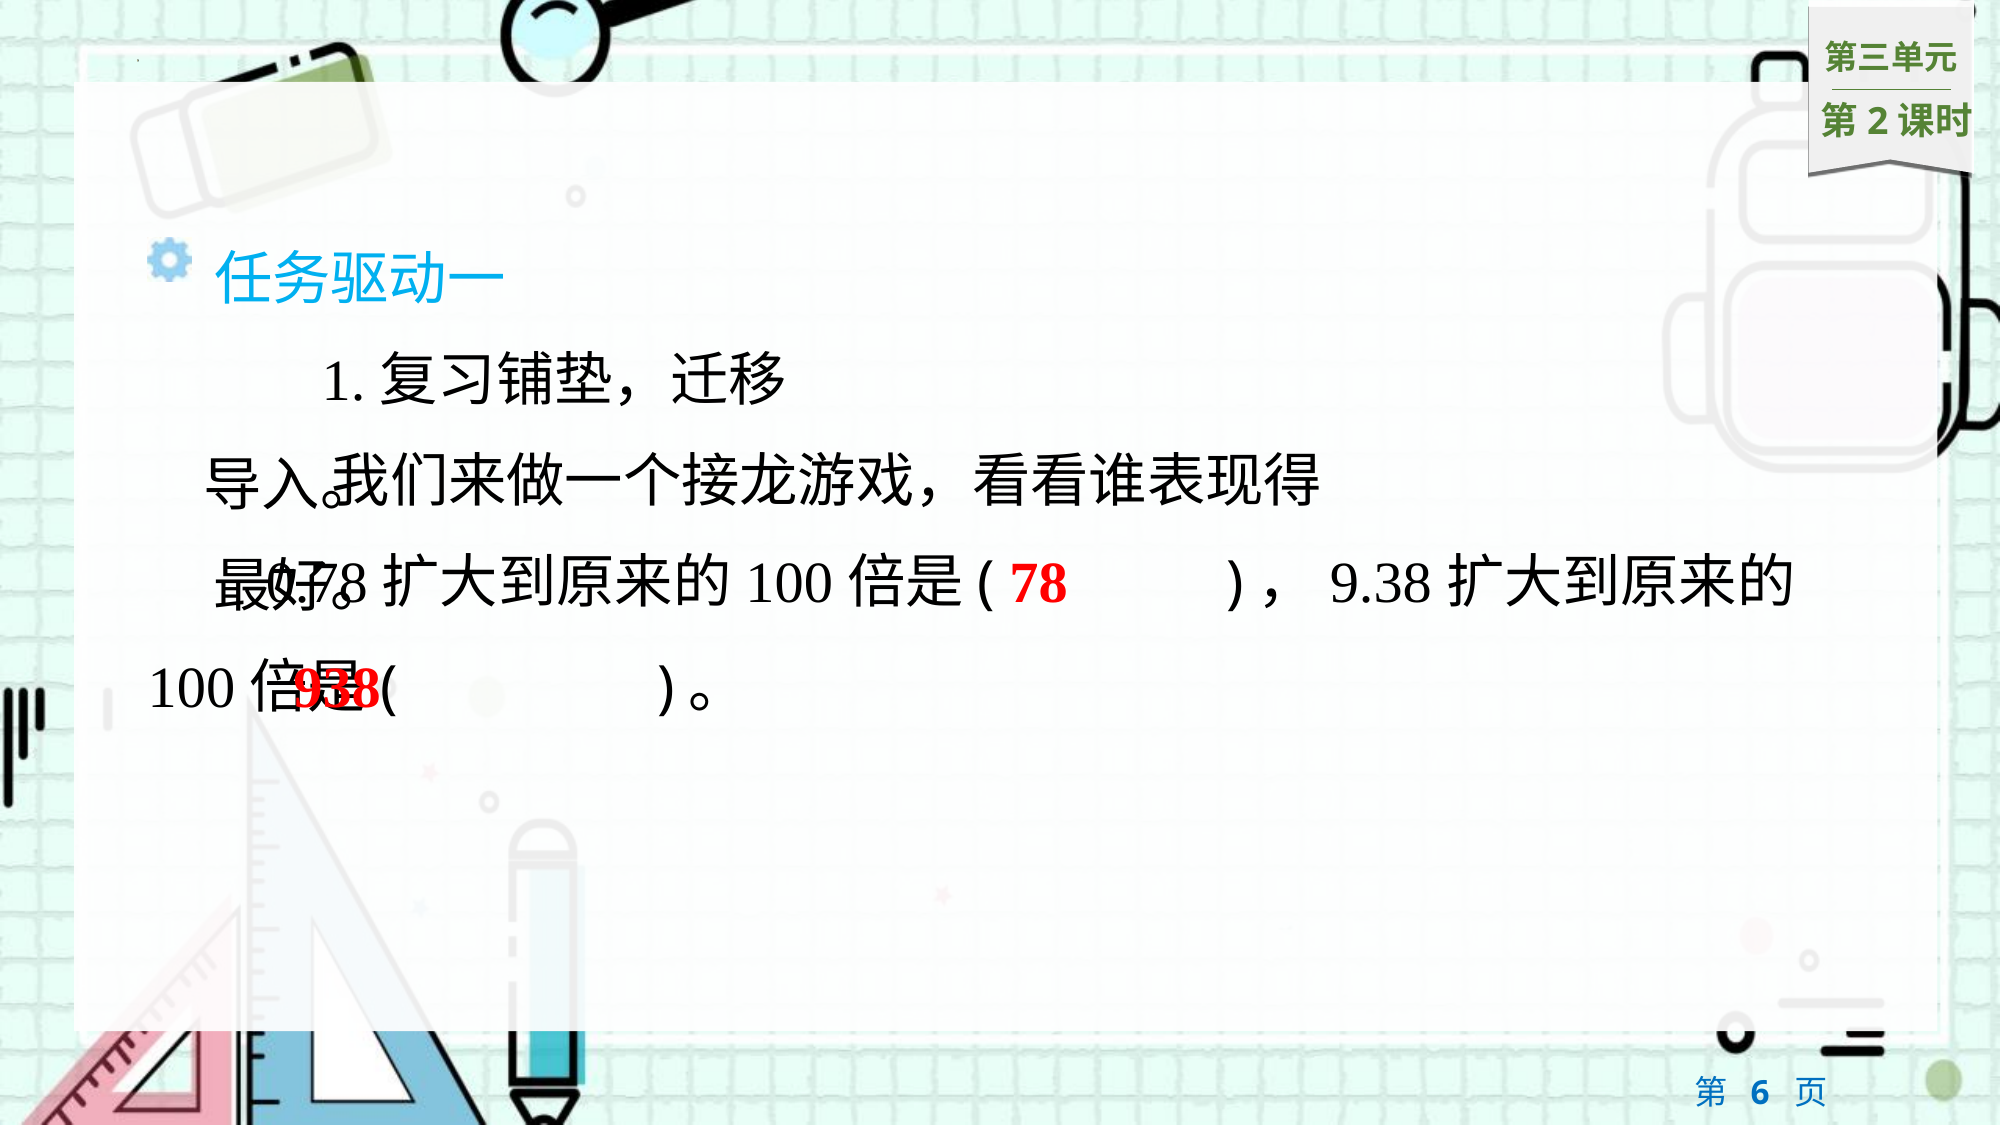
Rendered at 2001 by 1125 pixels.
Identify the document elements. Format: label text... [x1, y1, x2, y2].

text_box 938 [278, 606, 396, 714]
text_box 78 [994, 501, 1083, 623]
text_box 1.复习铺垫，迁移导入。 [203, 307, 845, 413]
text_box 任务驱动一 [143, 206, 506, 312]
text_box 我们来做一个接龙游戏，看看谁表现得最好。 [213, 408, 1379, 509]
picture [0, 0, 2000, 1125]
text_box 0.78扩大到原来的100倍是( 78 )，9.38扩大到原来的100倍是( 938 )。 [147, 509, 1853, 720]
picture [147, 237, 192, 282]
picture [1938, 168, 1971, 176]
